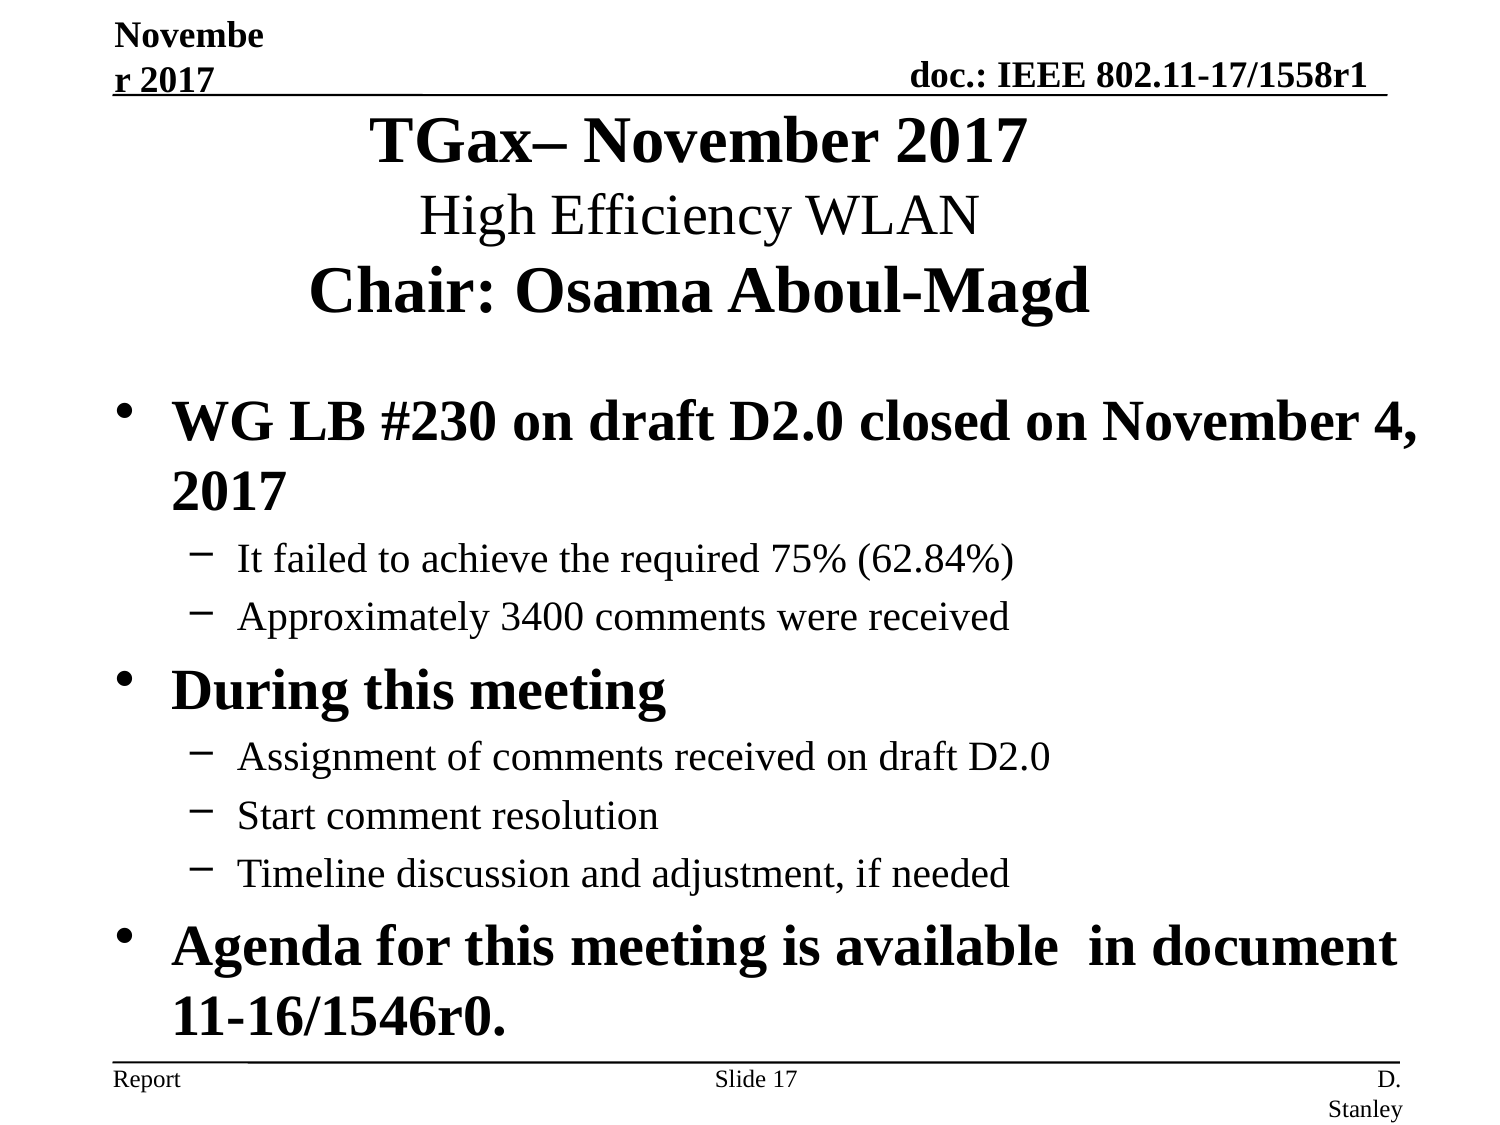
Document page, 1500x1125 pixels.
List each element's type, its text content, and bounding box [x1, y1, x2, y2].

footer D. Stanley, HP Enterprise [1325, 1063, 1402, 1093]
title TGax– November 2017 High Efficiency WLAN Chair: Osama Aboul-Magd [62, 125, 1338, 388]
slide_number Slide 17 [712, 1063, 800, 1093]
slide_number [114, 54, 274, 101]
list WG LB #230 on draft D2.0 closed on November 4, 2017 It failed to achieve the required 75% (62.84%) Approximately 3400 comments were received During this meeting Assignment of comments received on draft D2.0 Start comment resolution Timeline discussion and adjustment, if needed Agenda for this meeting is available in document 11-16/1546r0. [99, 375, 1463, 1063]
